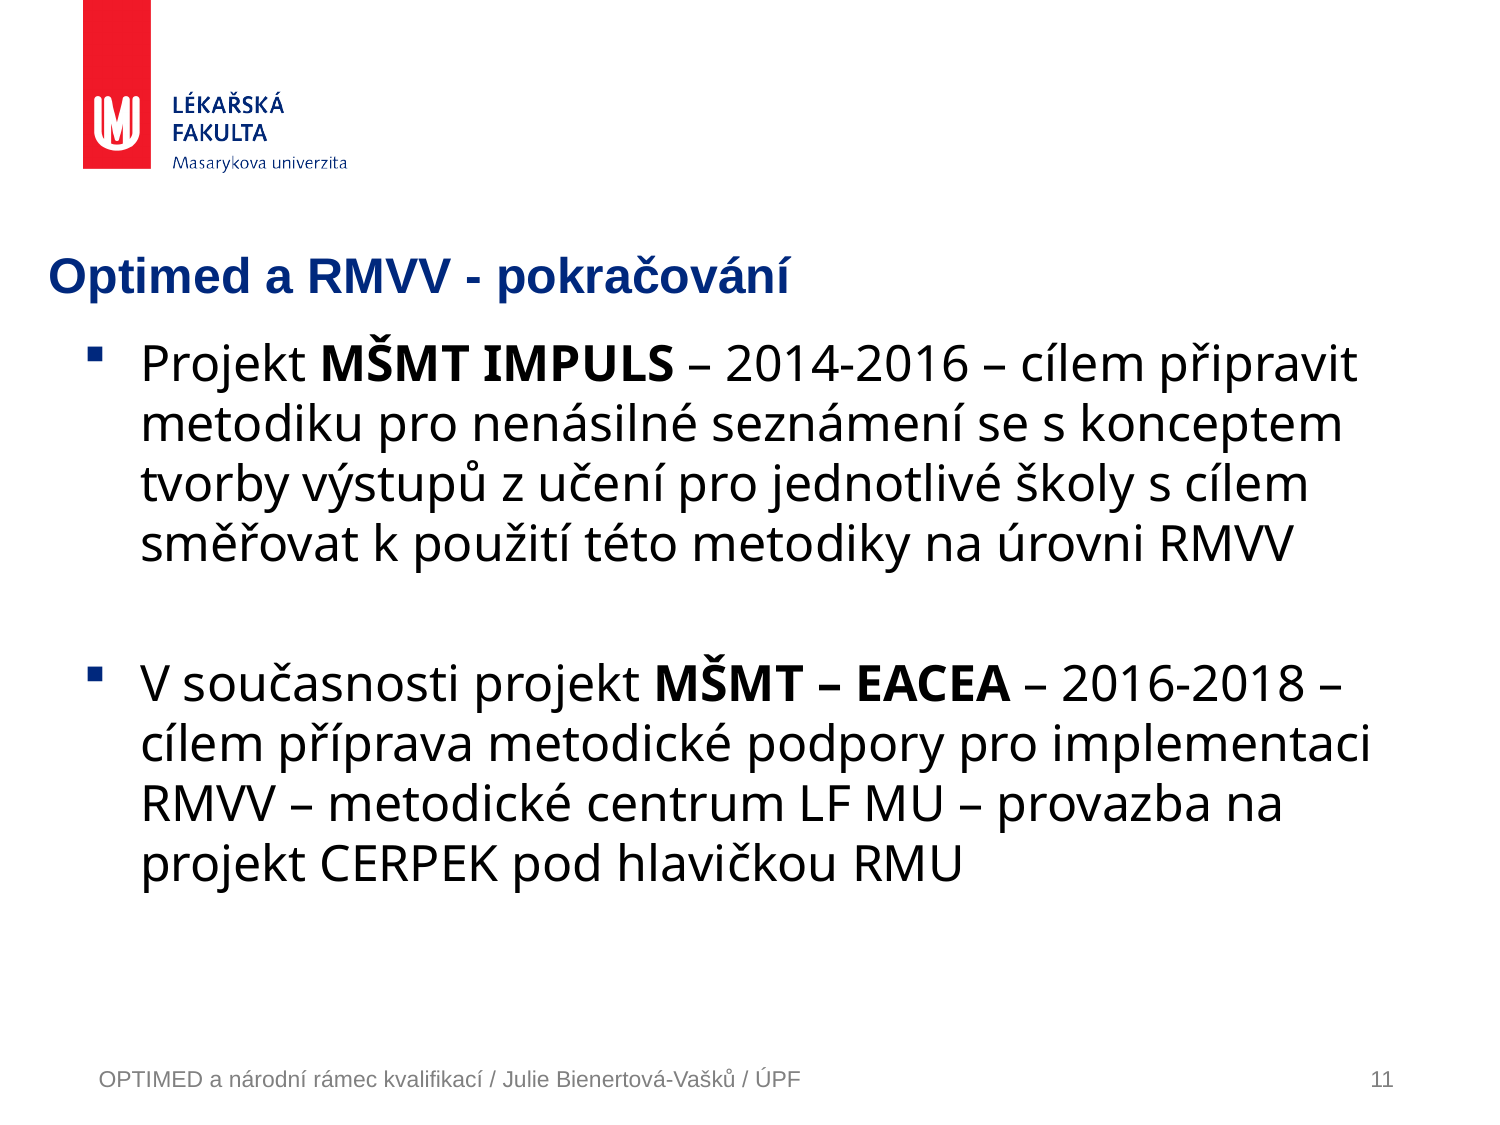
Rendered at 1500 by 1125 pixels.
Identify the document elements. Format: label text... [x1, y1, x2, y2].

slide_number 11 [1125, 1046, 1410, 1100]
list Projekt MŠMT IMPULS – 2014-2016 – cílem připravit metodiku pro nenásilné seznámení se s konceptem tvorby výstupů z učení pro jednotlivé školy s cílem směřovat k použití této metodiky na úrovni RMVV V současnosti projekt MŠMT – EACEA – 2016-2018 – cílem příprava metodické podpory pro implementaci RMVV – metodické centrum LF MU – provazba na projekt CERPEK pod hlavičkou RMU [83, 331, 1410, 1006]
picture [83, 0, 533, 180]
title Optimed a RMVV - pokračování [48, 204, 1500, 311]
footer OPTIMED a národní rámec kvalifikací / Julie Bienertová-Vašků / ÚPF [83, 1046, 1104, 1100]
